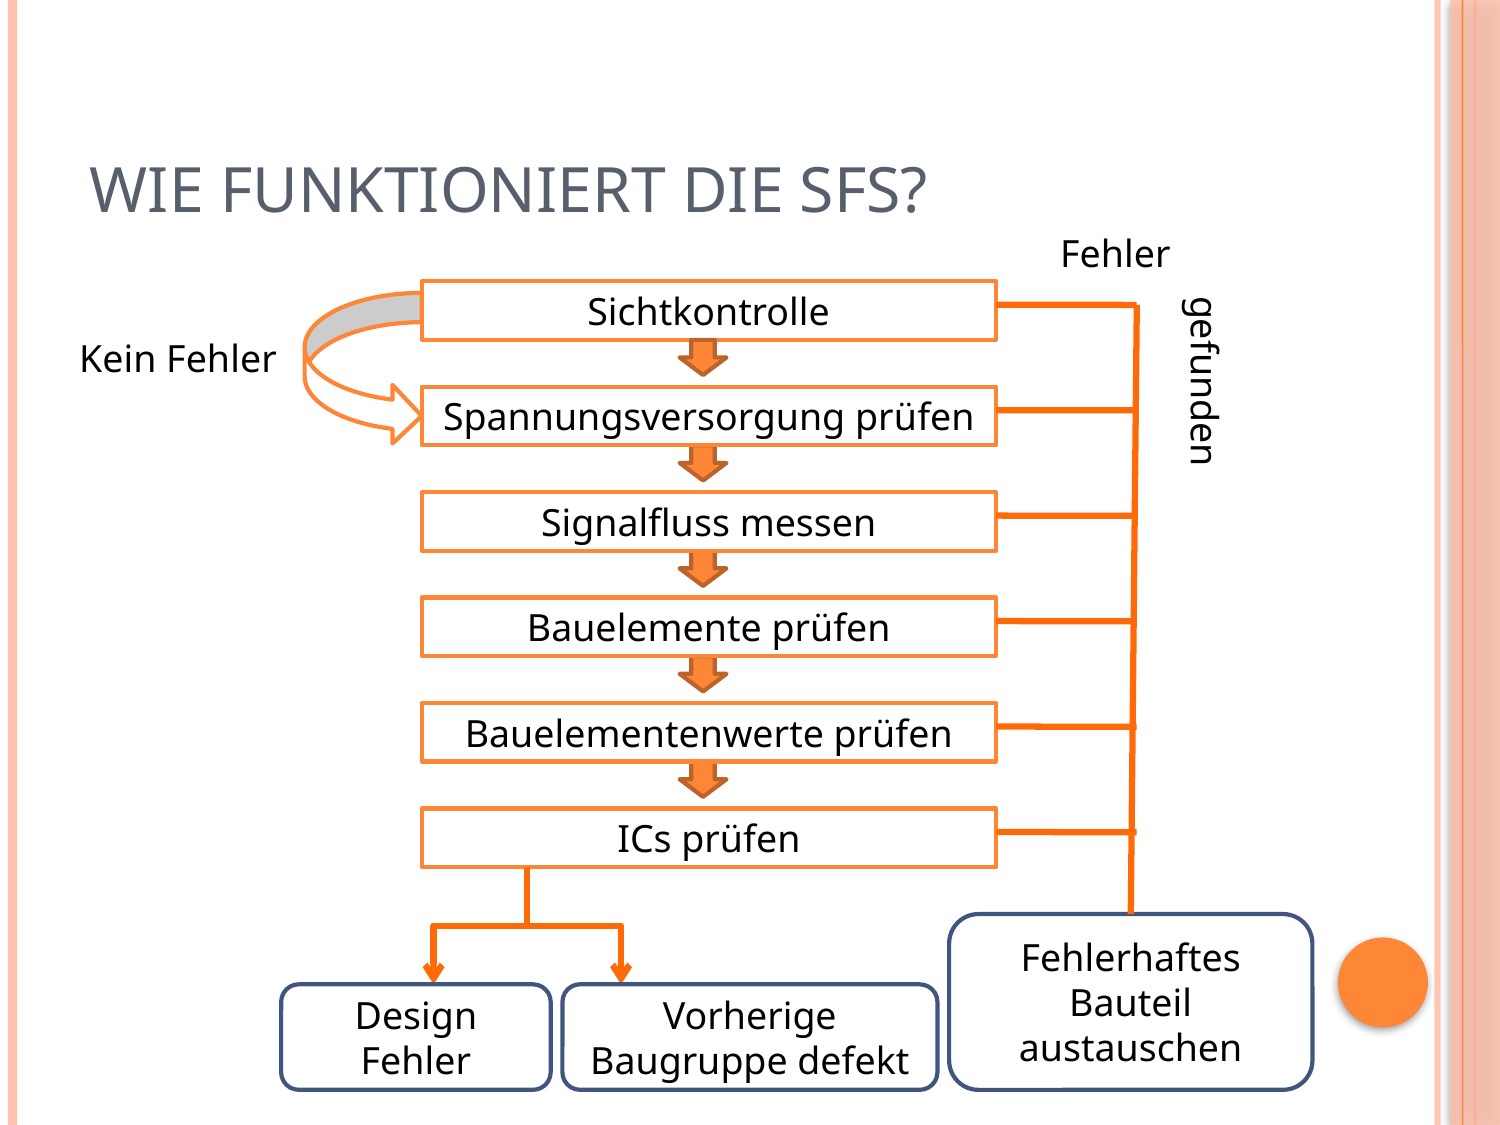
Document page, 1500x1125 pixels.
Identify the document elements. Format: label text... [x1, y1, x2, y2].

text_box [677, 553, 729, 588]
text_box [828, 605, 1439, 613]
text_box Vorherige Baugruppe defekt [560, 982, 940, 1092]
text_box [677, 337, 729, 377]
text_box Kein Fehler [64, 328, 292, 388]
text_box gefunden [1160, 281, 1236, 459]
text_box Bauelemente prüfen [420, 595, 998, 658]
text_box [677, 764, 729, 799]
text_box Fehler [1045, 222, 1186, 283]
text_box Sichtkontrolle [425, 284, 993, 337]
text_box [677, 658, 729, 694]
title Wie Funktioniert die SFS? [75, 45, 1300, 233]
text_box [515, 878, 634, 974]
text_box Spannungsversorgung prüfen [420, 385, 998, 447]
text_box Bauelementenwerte prüfen [420, 701, 998, 764]
text_box Design Fehler [279, 982, 553, 1092]
text_box Fehlerhaftes Bauteil austauschen [947, 911, 1315, 1092]
text_box ICs prüfen [420, 806, 998, 869]
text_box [421, 878, 512, 974]
text_box [677, 447, 729, 483]
text_box Signalfluss messen [420, 490, 998, 553]
text_box [302, 290, 424, 446]
